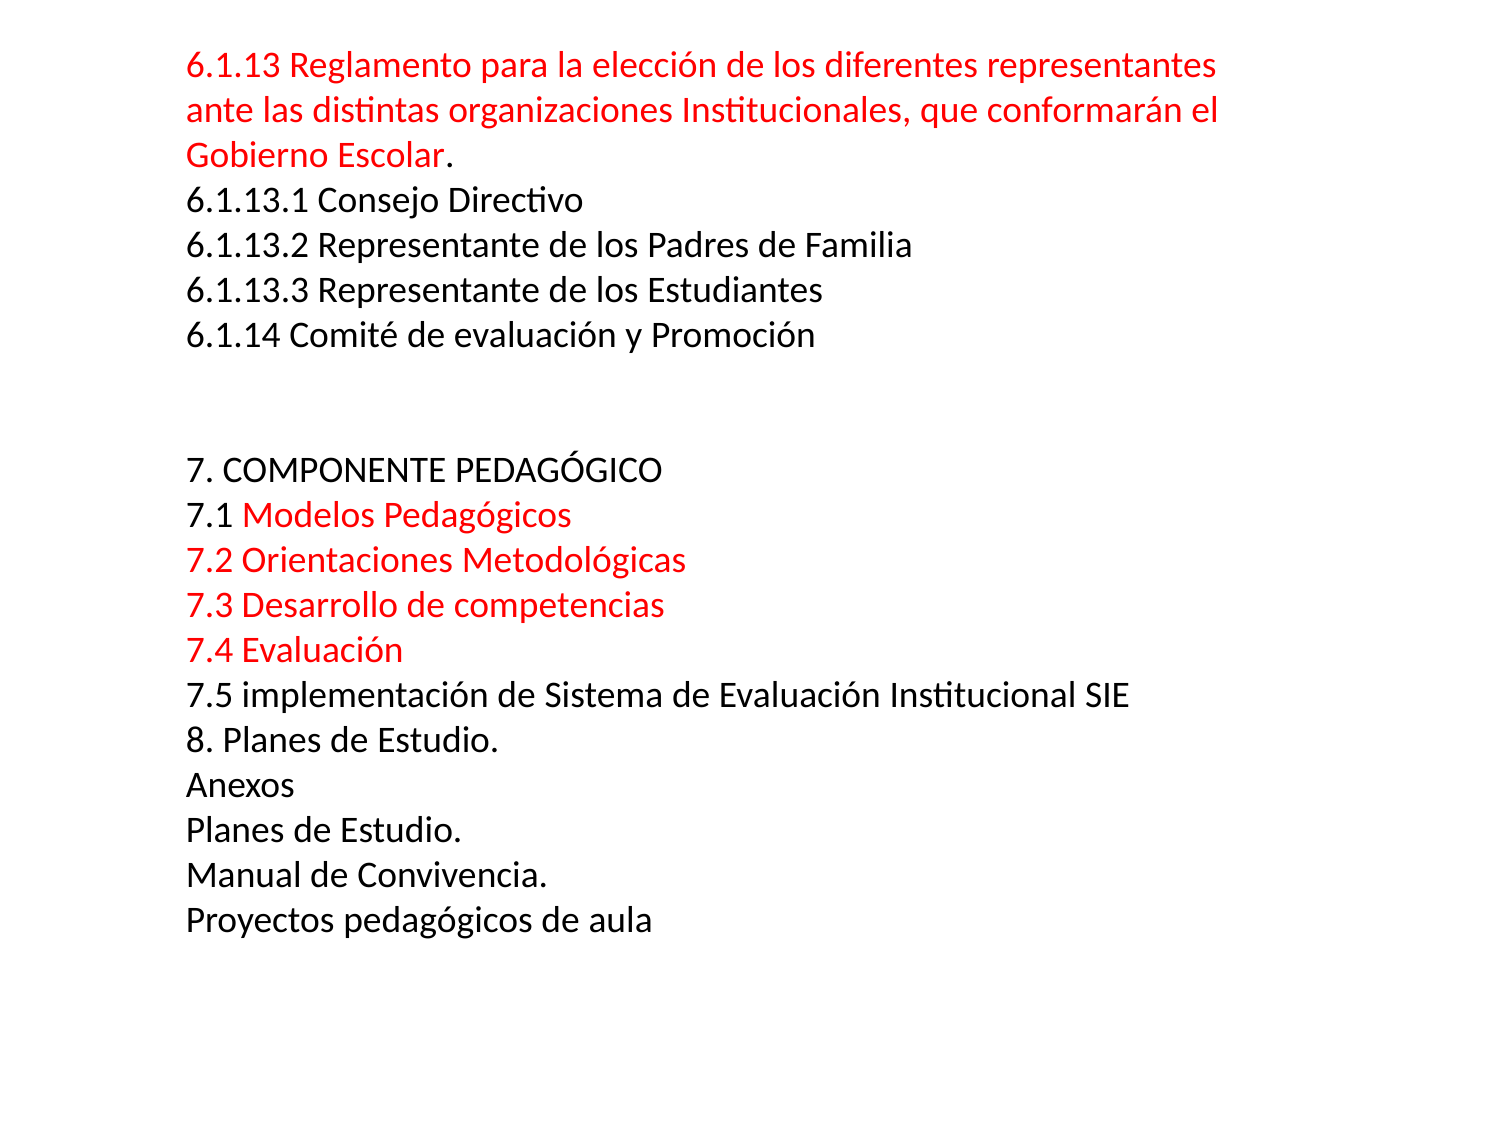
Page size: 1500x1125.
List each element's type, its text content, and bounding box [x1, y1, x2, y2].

text_box 6.1.13 Reglamento para la elección de los diferentes representantes ante las distintas organizaciones Institucionales, que conformarán el Gobierno Escolar. 6.1.13.1 Consejo Directivo 6.1.13.2 Representante de los Padres de Familia 6.1.13.3 Representante de los Estudiantes 6.1.14 Comité de evaluación y Promoción 7. COMPONENTE PEDAGÓGICO 7.1 Modelos Pedagógicos 7.2 Orientaciones Metodológicas 7.3 Desarrollo de competencias 7.4 Evaluación 7.5 implementación de Sistema de Evaluación Institucional SIE 8. Planes de Estudio. Anexos Planes de Estudio. Manual de Convivencia. Proyectos pedagógicos de aula [171, 32, 1247, 948]
